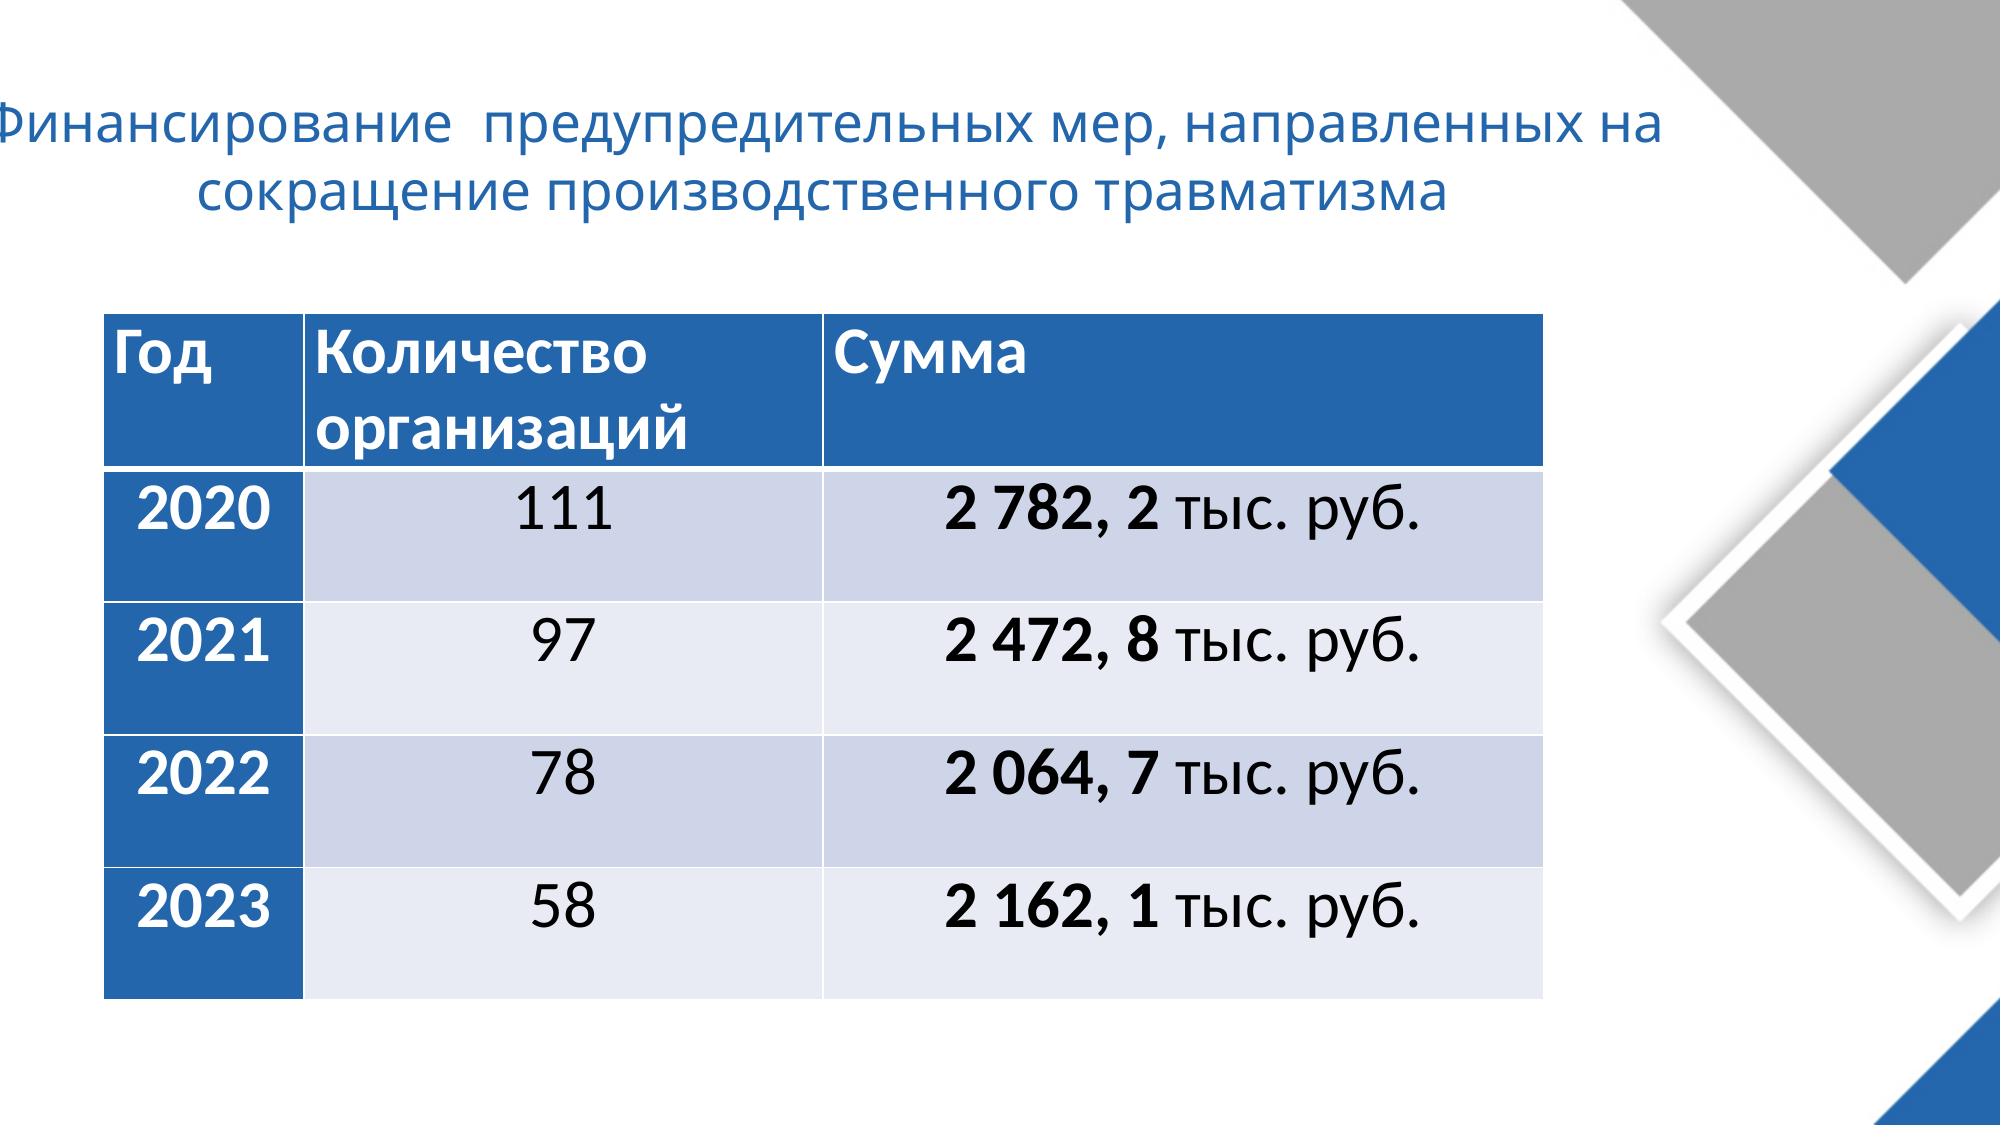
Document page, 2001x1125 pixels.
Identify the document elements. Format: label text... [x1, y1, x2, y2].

table_header Количество организаций [305, 314, 822, 466]
table_cell 2020 [104, 472, 303, 601]
table_cell 2 162, 1 тыс. руб. [824, 868, 1543, 999]
table_header Сумма [824, 314, 1543, 466]
table_cell 58 [305, 868, 822, 999]
table_cell 2 472, 8 тыс. руб. [824, 603, 1543, 734]
table_cell 2021 [104, 603, 303, 734]
table_cell 2022 [104, 736, 303, 867]
table_cell 111 [305, 472, 822, 601]
title Финансирование предупредительных мер, направленных на сокращение производственного травматизма [0, 79, 1686, 233]
table_cell 2 064, 7 тыс. руб. [824, 736, 1543, 867]
table_cell 2 782, 2 тыс. руб. [824, 472, 1543, 601]
table_cell 2023 [104, 868, 303, 999]
table_header Год [104, 314, 303, 466]
picture [1545, 0, 2000, 1125]
table_cell 97 [305, 603, 822, 734]
table_cell 78 [305, 736, 822, 867]
